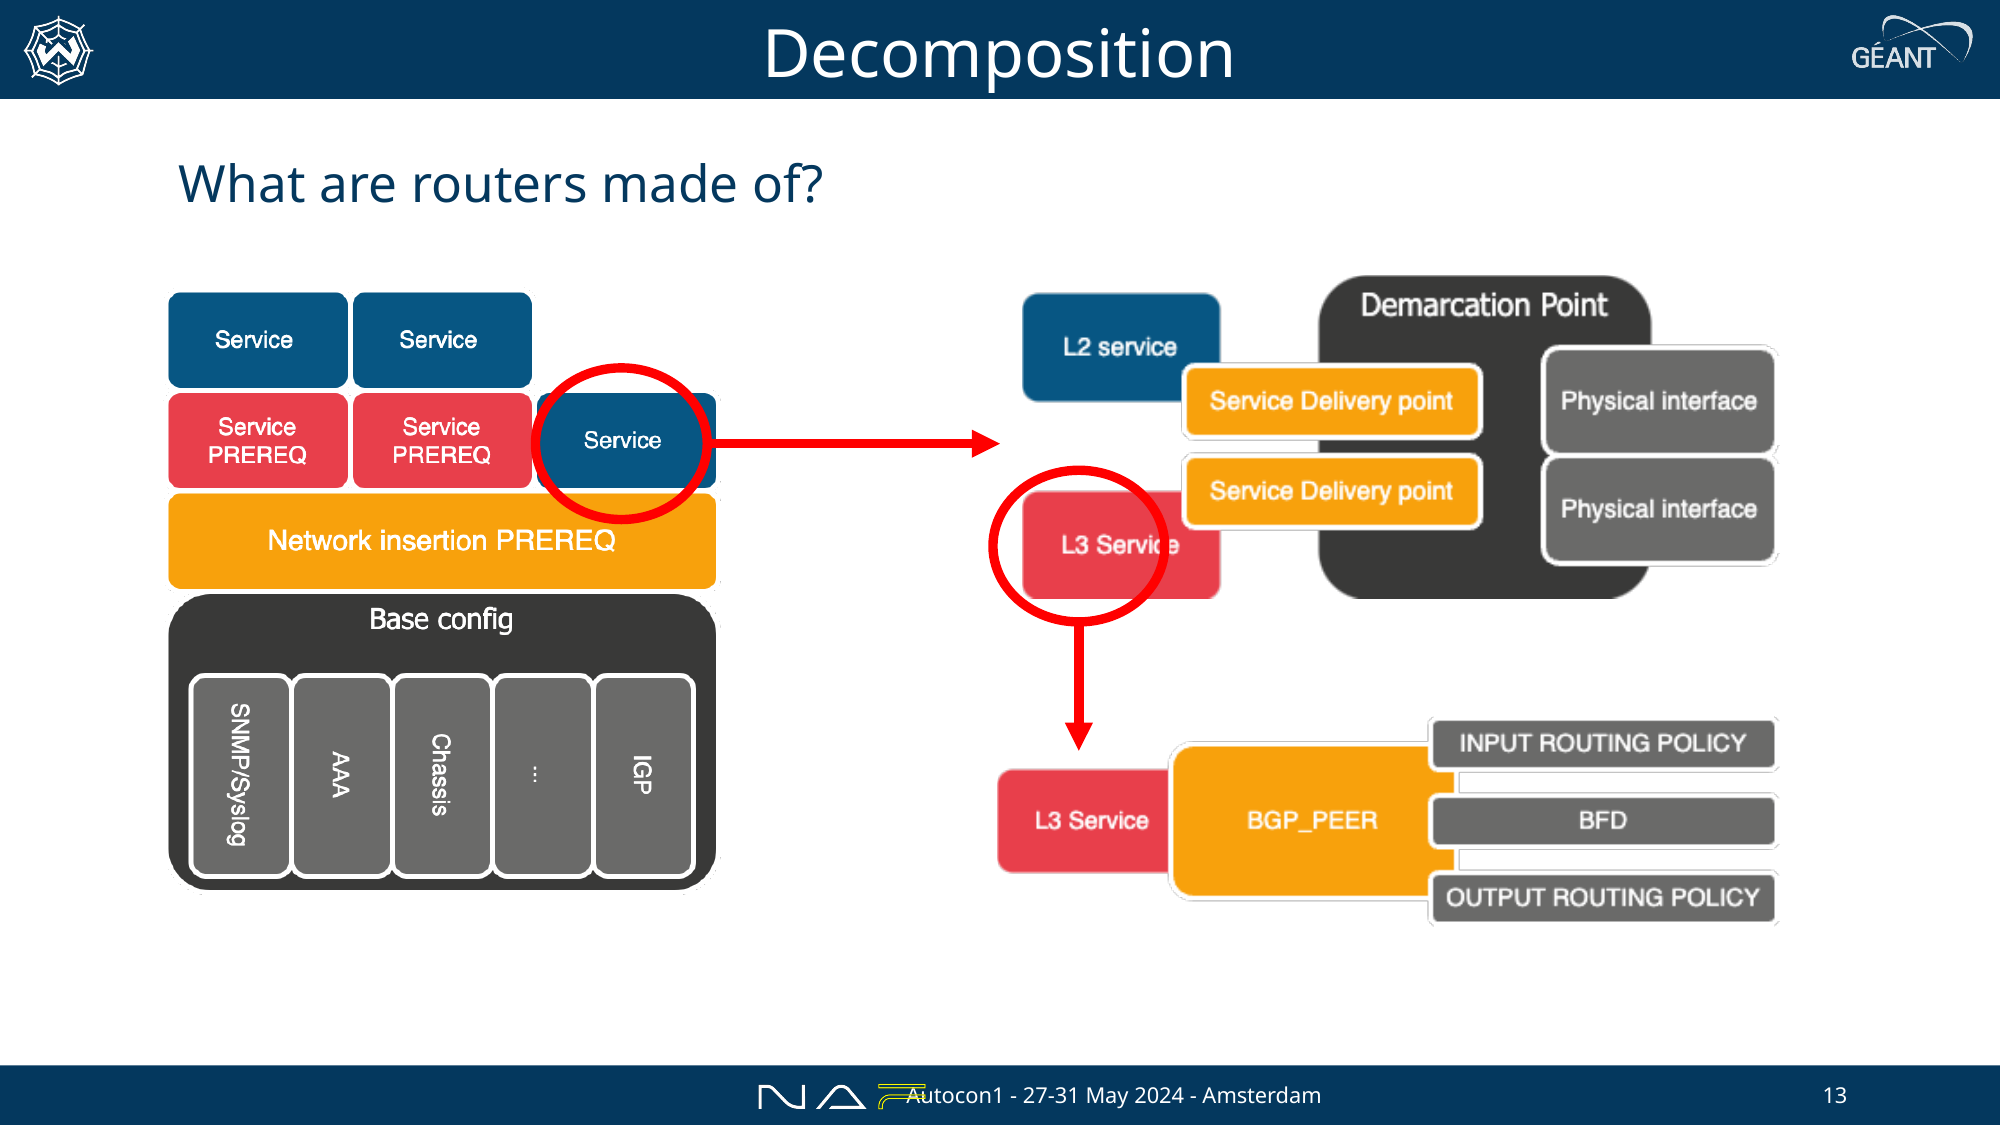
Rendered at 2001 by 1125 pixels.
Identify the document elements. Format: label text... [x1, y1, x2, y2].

picture [997, 715, 1780, 928]
picture [0, 0, 117, 109]
text_box What are routers made of? [163, 150, 1787, 222]
picture [1021, 275, 1780, 600]
slide_number 13 [1412, 1082, 1863, 1110]
title Decomposition [301, 0, 1699, 112]
text_box [991, 488, 1142, 624]
picture [163, 286, 722, 895]
picture [1852, 15, 1973, 69]
footer Autocon1 - 27-31 May 2024 - Amsterdam [662, 1082, 1338, 1110]
